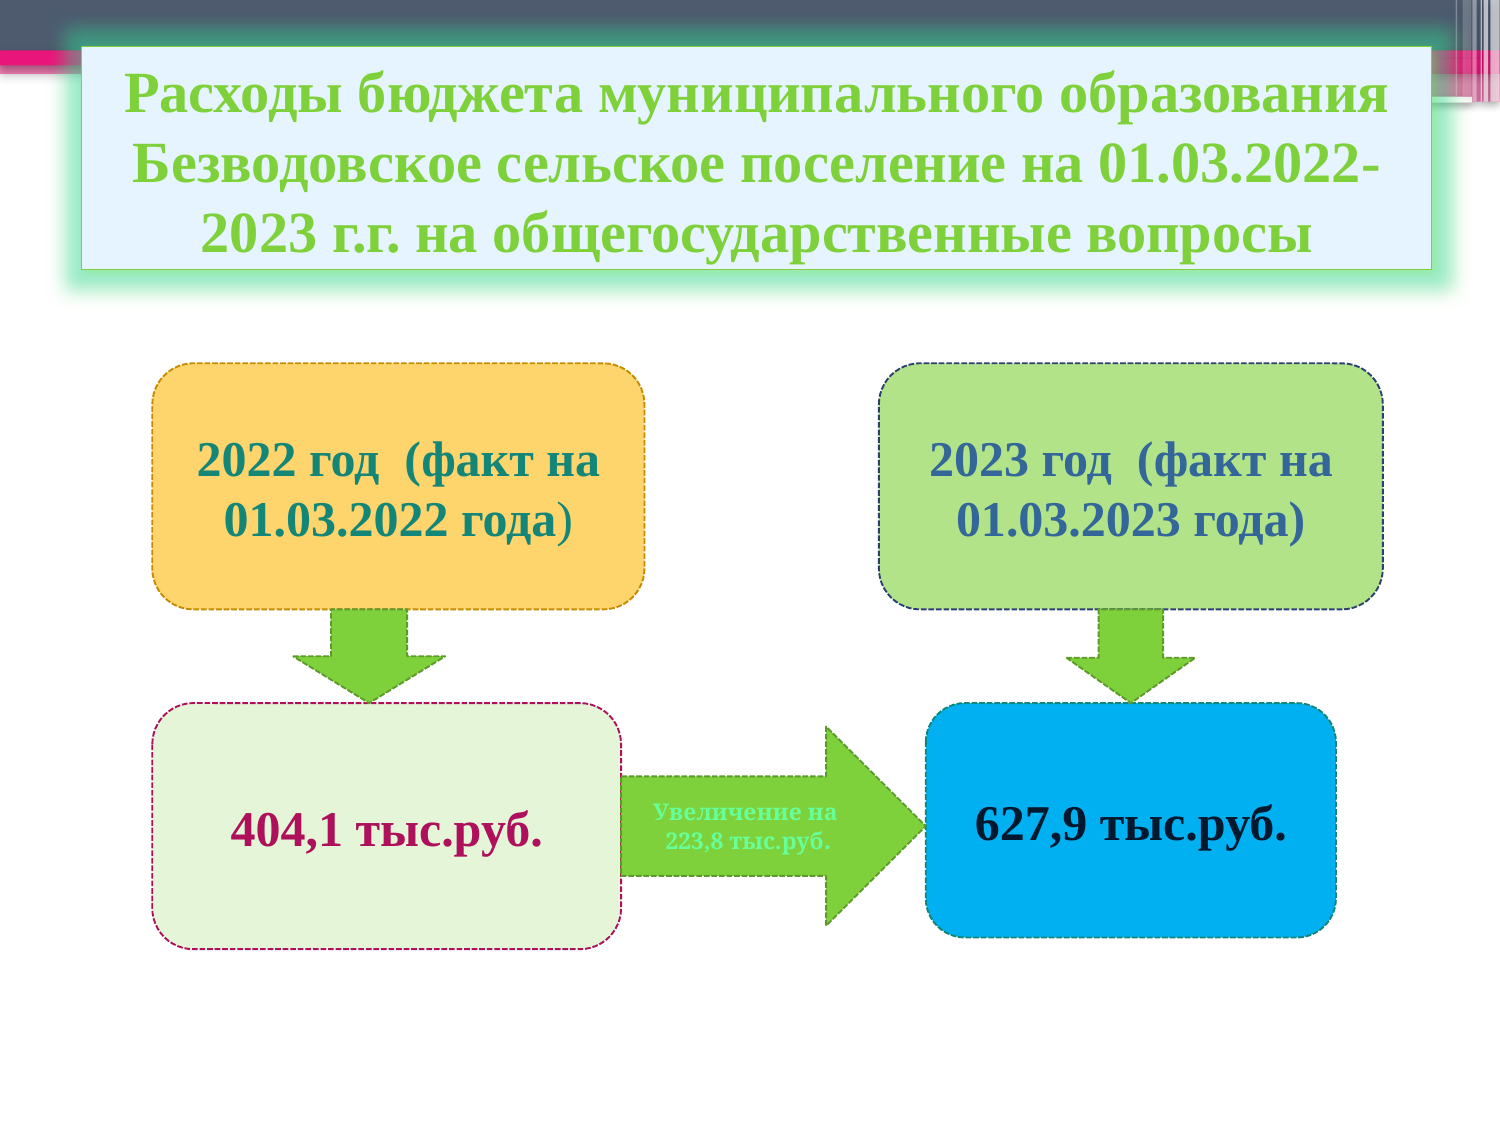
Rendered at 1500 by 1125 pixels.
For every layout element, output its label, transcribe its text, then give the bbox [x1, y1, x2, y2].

text_box [1065, 608, 1196, 704]
text_box 2023 год (факт на 01.03.2023 года) [877, 362, 1384, 611]
text_box [292, 608, 447, 704]
text_box Расходы бюджета муниципального образования Безводовское сельское поселение на 01.03.2022-2023 г.г. на общегосударственные вопросы [81, 46, 1432, 270]
text_box 627,9 тыс.руб. [924, 702, 1337, 939]
text_box Увеличение на 223,8 тыс.руб. [620, 725, 927, 926]
text_box 404,1 тыс.руб. [151, 702, 623, 951]
text_box 2022 год (факт на 01.03.2022 года) [151, 362, 646, 611]
